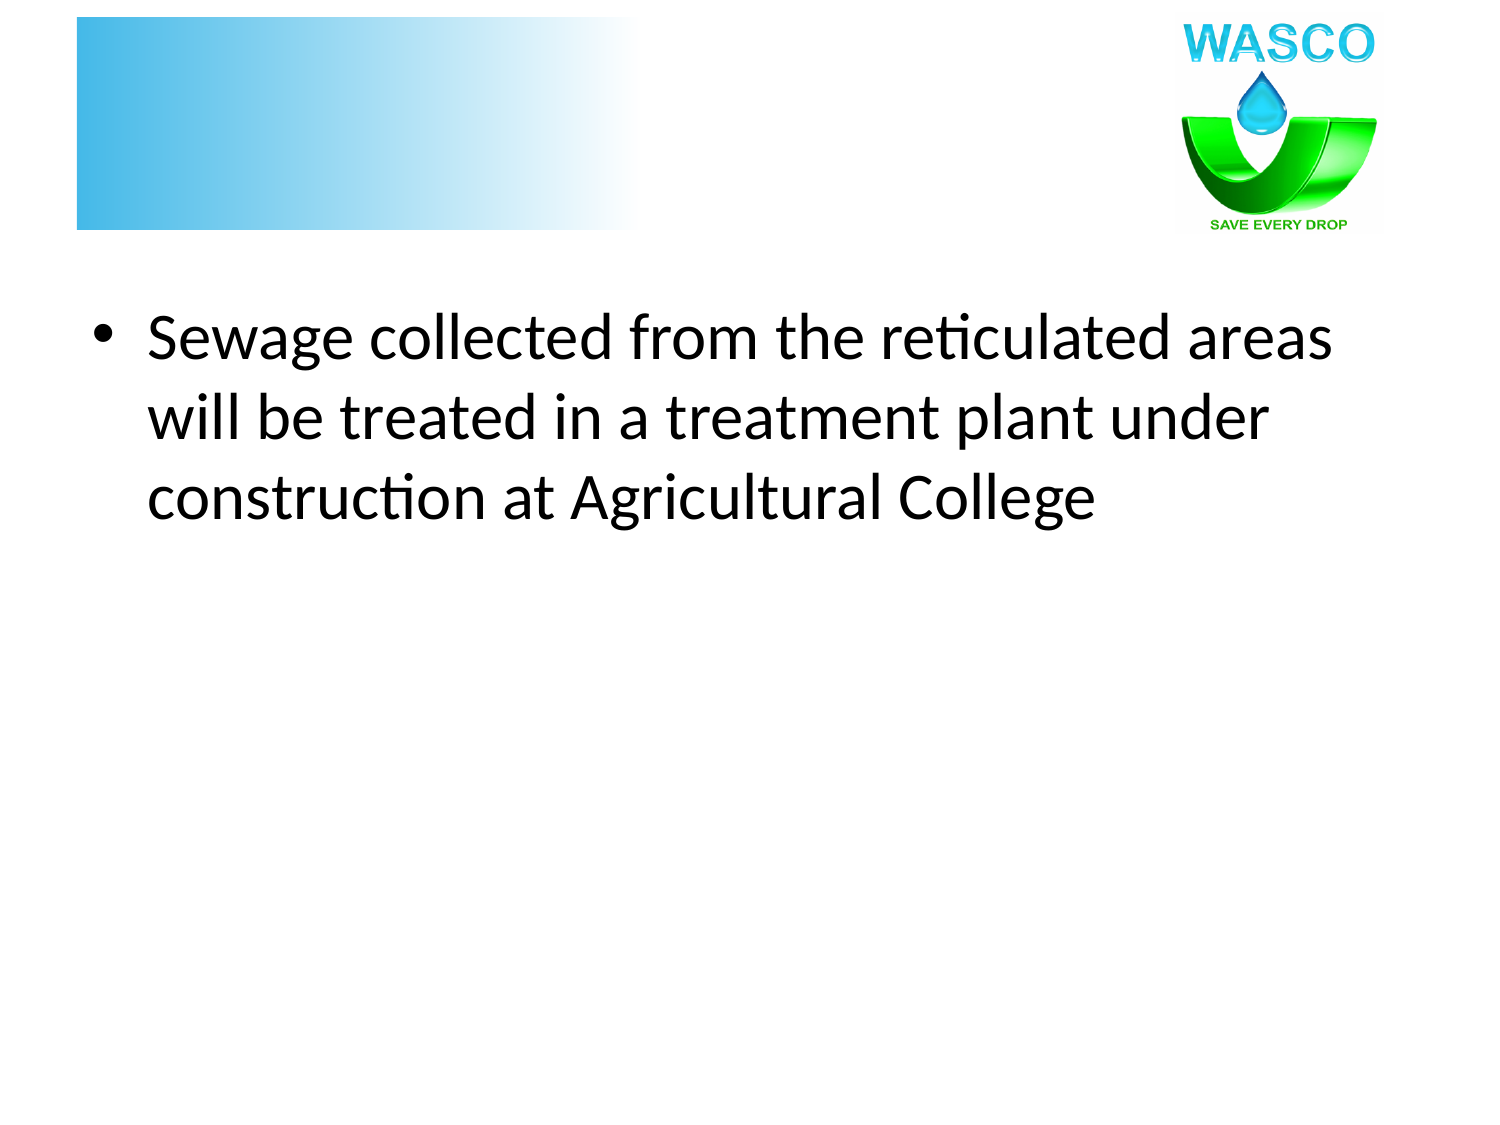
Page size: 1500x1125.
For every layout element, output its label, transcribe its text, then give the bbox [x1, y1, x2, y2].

text_box [76, 17, 640, 230]
picture [1174, 12, 1384, 234]
list Sewage collected from the reticulated areas will be treated in a treatment plant under construction at Agricultural College [76, 284, 1427, 1028]
